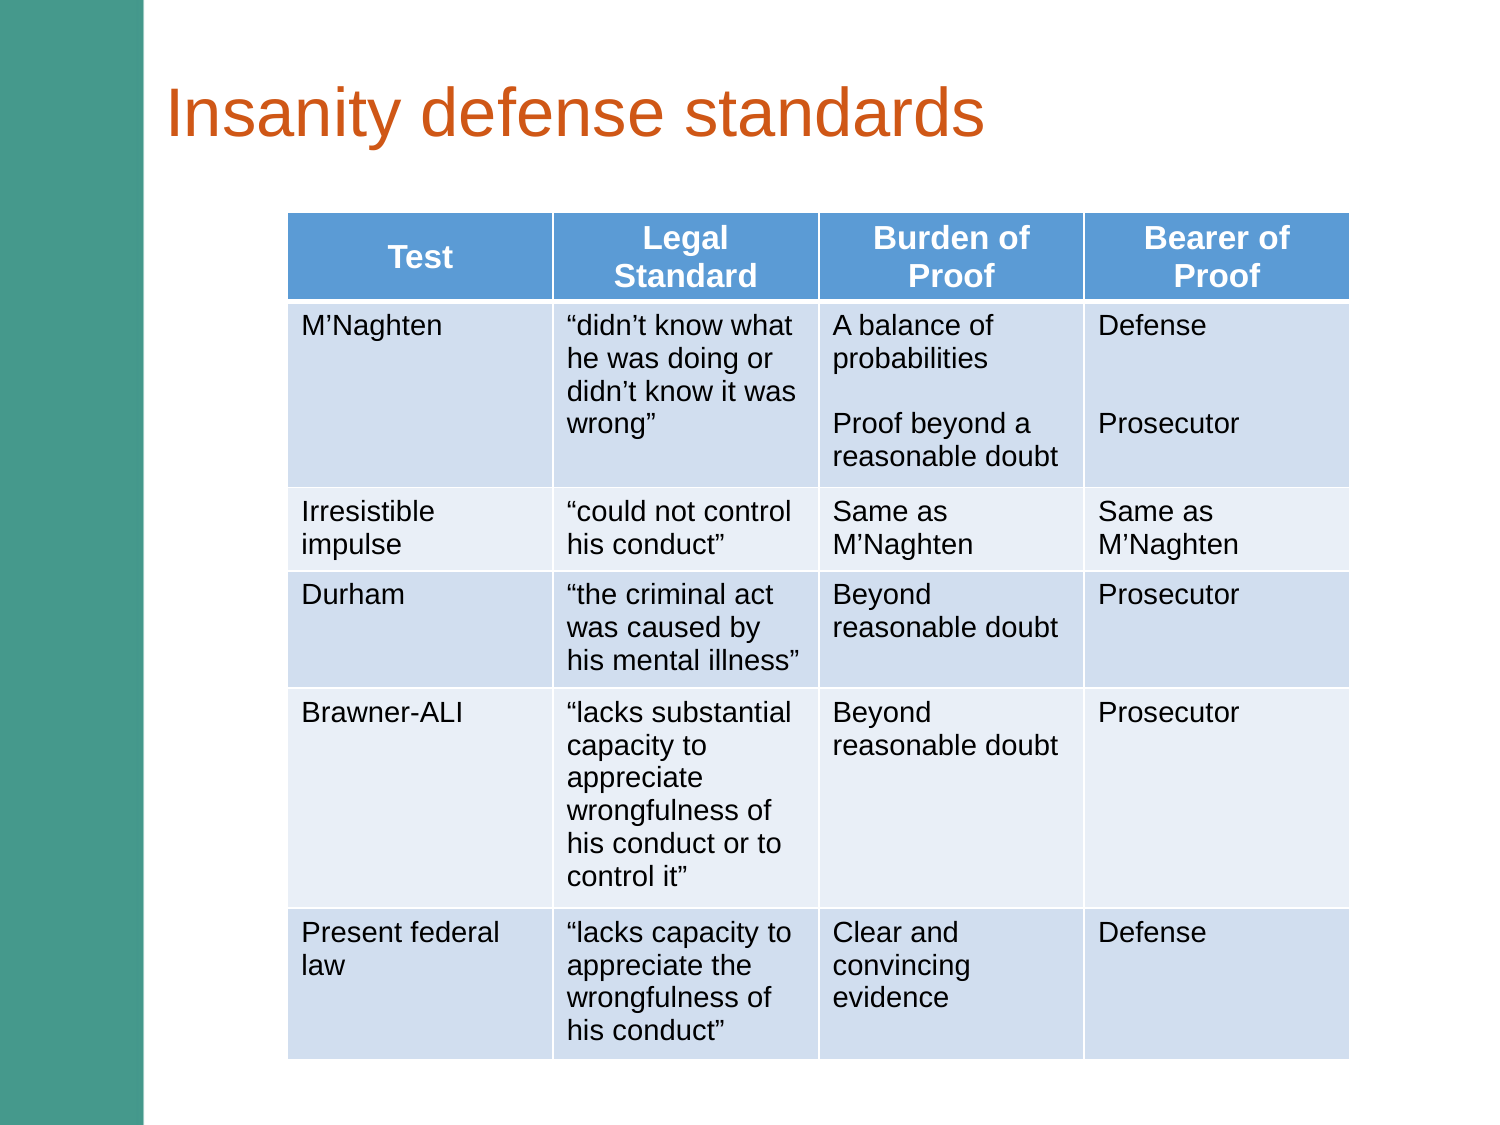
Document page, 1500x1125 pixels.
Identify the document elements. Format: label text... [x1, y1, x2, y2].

table_header Burden of Proof [820, 213, 1083, 299]
table_cell Same as M’Naghten [1085, 488, 1349, 570]
table_cell Brawner-ALI [288, 689, 552, 907]
table_cell Prosecutor [1085, 689, 1349, 907]
table_cell “the criminal act was caused by his mental illness” [554, 572, 818, 687]
table_cell Prosecutor [1085, 572, 1349, 687]
table_cell Defense [1085, 909, 1349, 1059]
picture [0, 0, 1500, 1125]
table_cell Present federal law [288, 909, 552, 1059]
table_cell Irresistible impulse [288, 488, 552, 570]
table_cell Beyond reasonable doubt [820, 572, 1083, 687]
table_cell “lacks capacity to appreciate the wrongfulness of his conduct” [554, 909, 818, 1059]
table_cell Beyond reasonable doubt [820, 689, 1083, 907]
table_header Legal Standard [554, 213, 818, 299]
table_cell Durham [288, 572, 552, 687]
table_cell “could not control his conduct” [554, 488, 818, 570]
table_cell M’Naghten [288, 304, 552, 487]
table_cell A balance of probabilities Proof beyond a reasonable doubt [820, 304, 1083, 487]
title Insanity defense standards [150, 50, 1444, 178]
table_cell Defense Prosecutor [1085, 304, 1349, 487]
table_header Bearer of Proof [1085, 213, 1349, 299]
table_cell “lacks substantial capacity to appreciate wrongfulness of his conduct or to control it” [554, 689, 818, 907]
table_cell Same as M’Naghten [820, 488, 1083, 570]
table_cell “didn’t know what he was doing or didn’t know it was wrong” [554, 304, 818, 487]
table_header Test [288, 213, 552, 299]
table_cell Clear and convincing evidence [820, 909, 1083, 1059]
